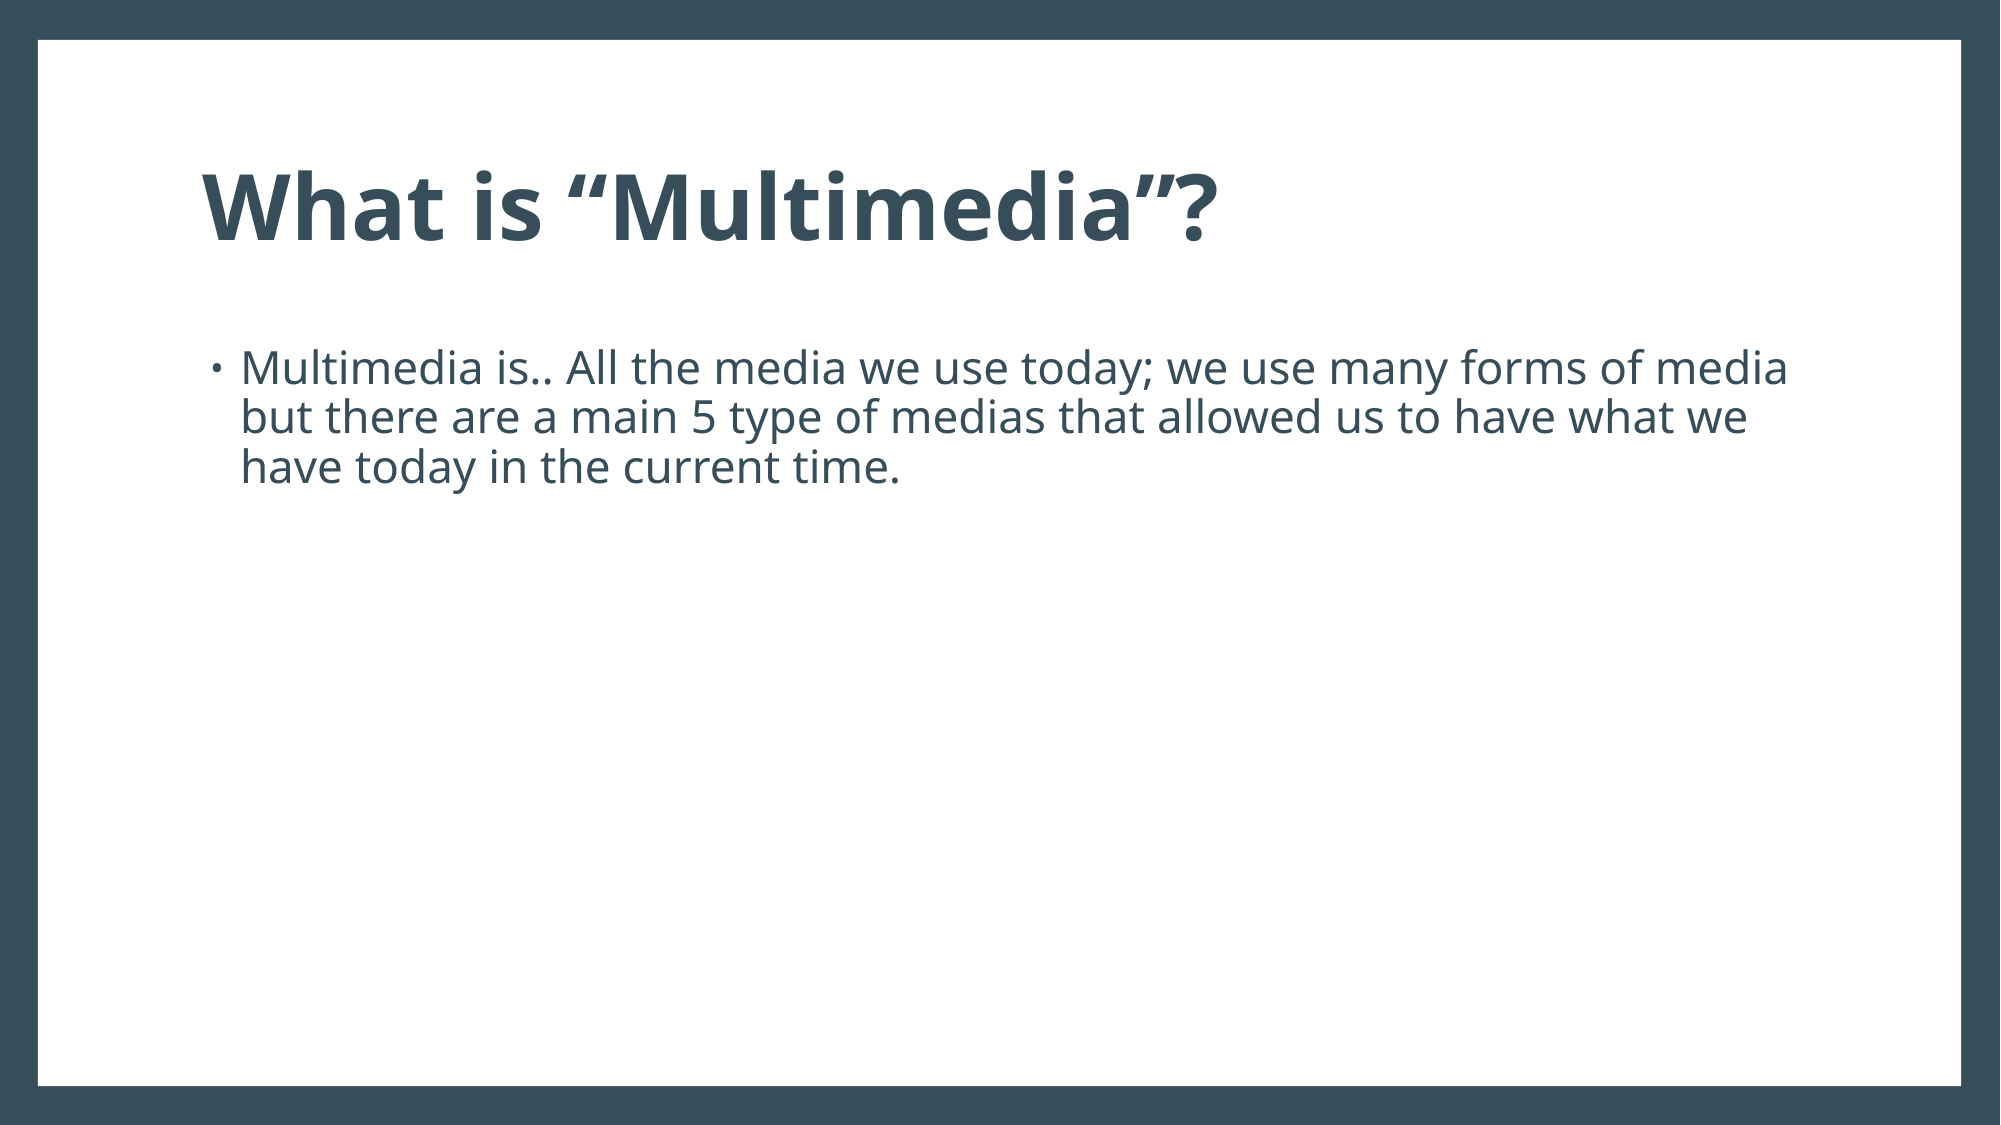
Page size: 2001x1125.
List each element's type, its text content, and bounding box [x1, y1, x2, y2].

list Multimedia is.. All the media we use today; we use many forms of media but there are a main 5 type of medias that allowed us to have what we have today in the current time. [187, 337, 1808, 1000]
title What is “Multimedia”? [187, 99, 1808, 323]
